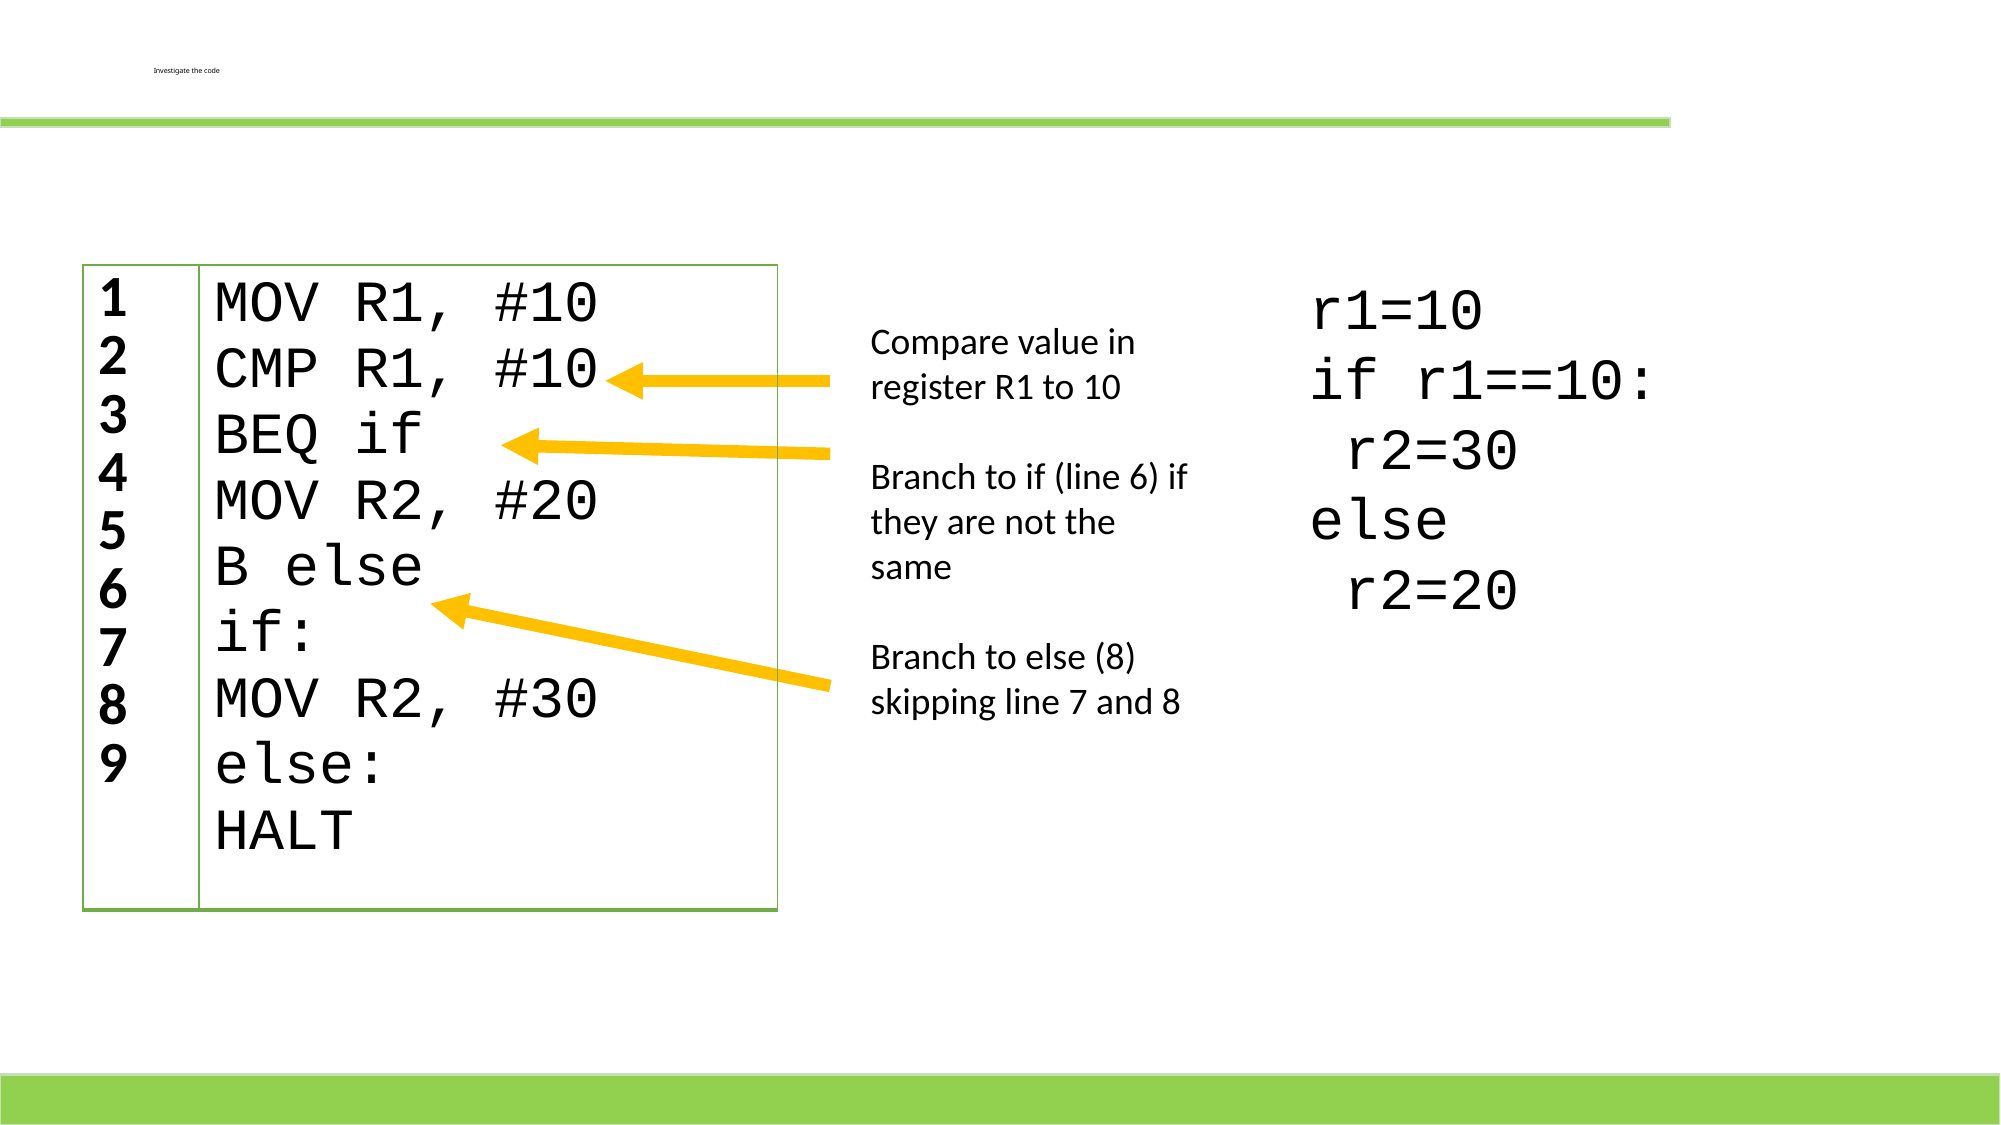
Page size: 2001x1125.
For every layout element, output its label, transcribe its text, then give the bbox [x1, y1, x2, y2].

table_header MOV R1, #10 CMP R1, #10 BEQ if MOV R2, #20 B else if: MOV R2, #30 else: HALT [200, 266, 777, 908]
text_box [430, 603, 831, 687]
table_header 1 2 3 4 5 6 7 8 9 [84, 266, 198, 908]
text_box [500, 445, 831, 454]
text_box r1=10 if r1==10: r2=30 else r2=20 [1294, 264, 1863, 674]
title Investigate the code [137, 59, 1863, 89]
text_box Compare value in register R1 to 10 Branch to if (line 6) if they are not the same Branch to else (8) skipping line 7 and 8 [855, 309, 1217, 730]
